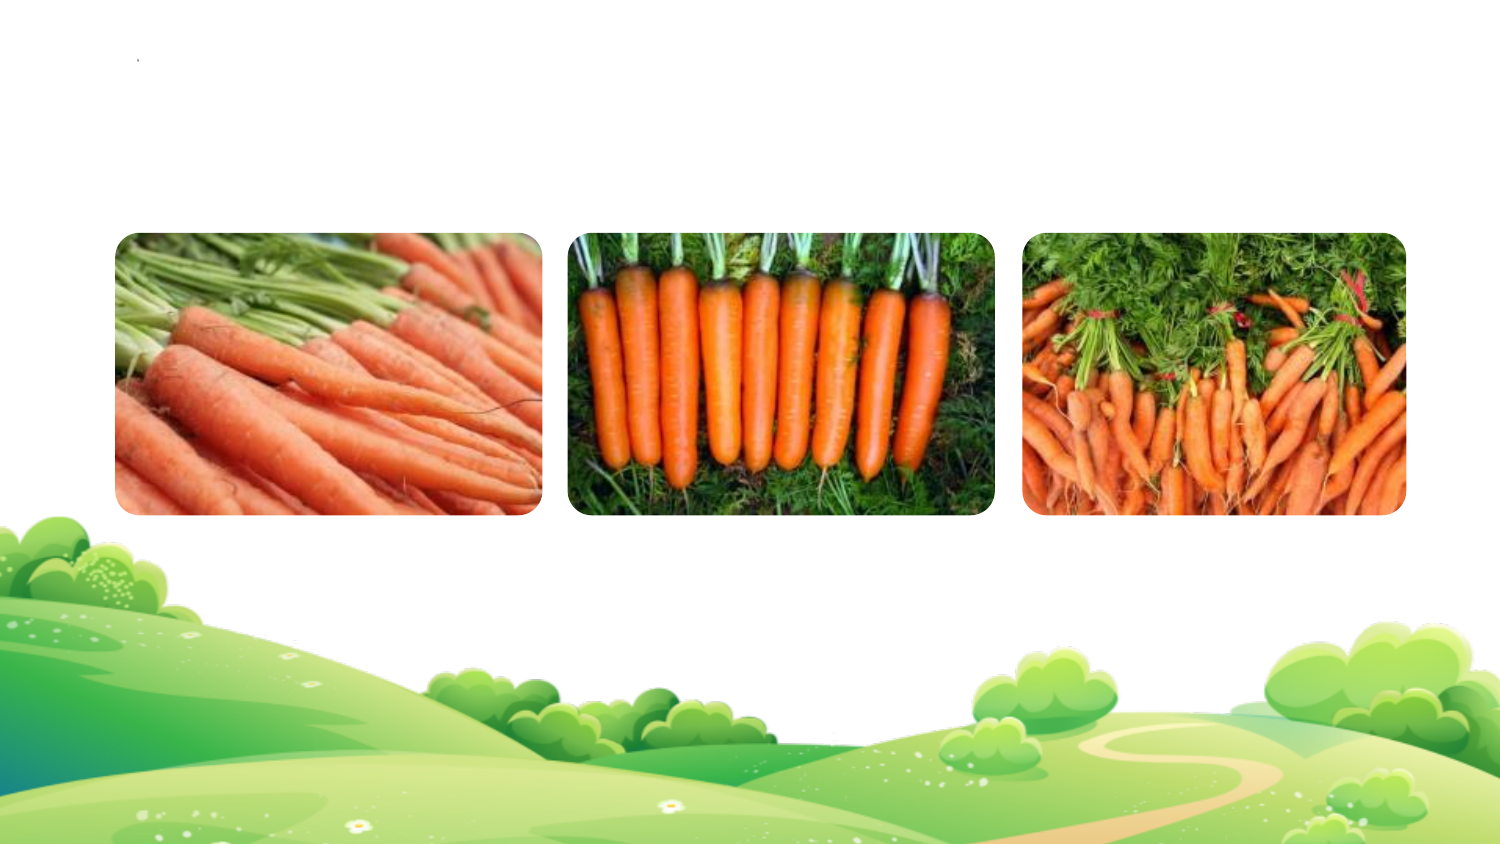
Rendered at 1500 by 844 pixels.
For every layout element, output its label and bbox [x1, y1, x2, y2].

picture [0, 232, 1500, 844]
